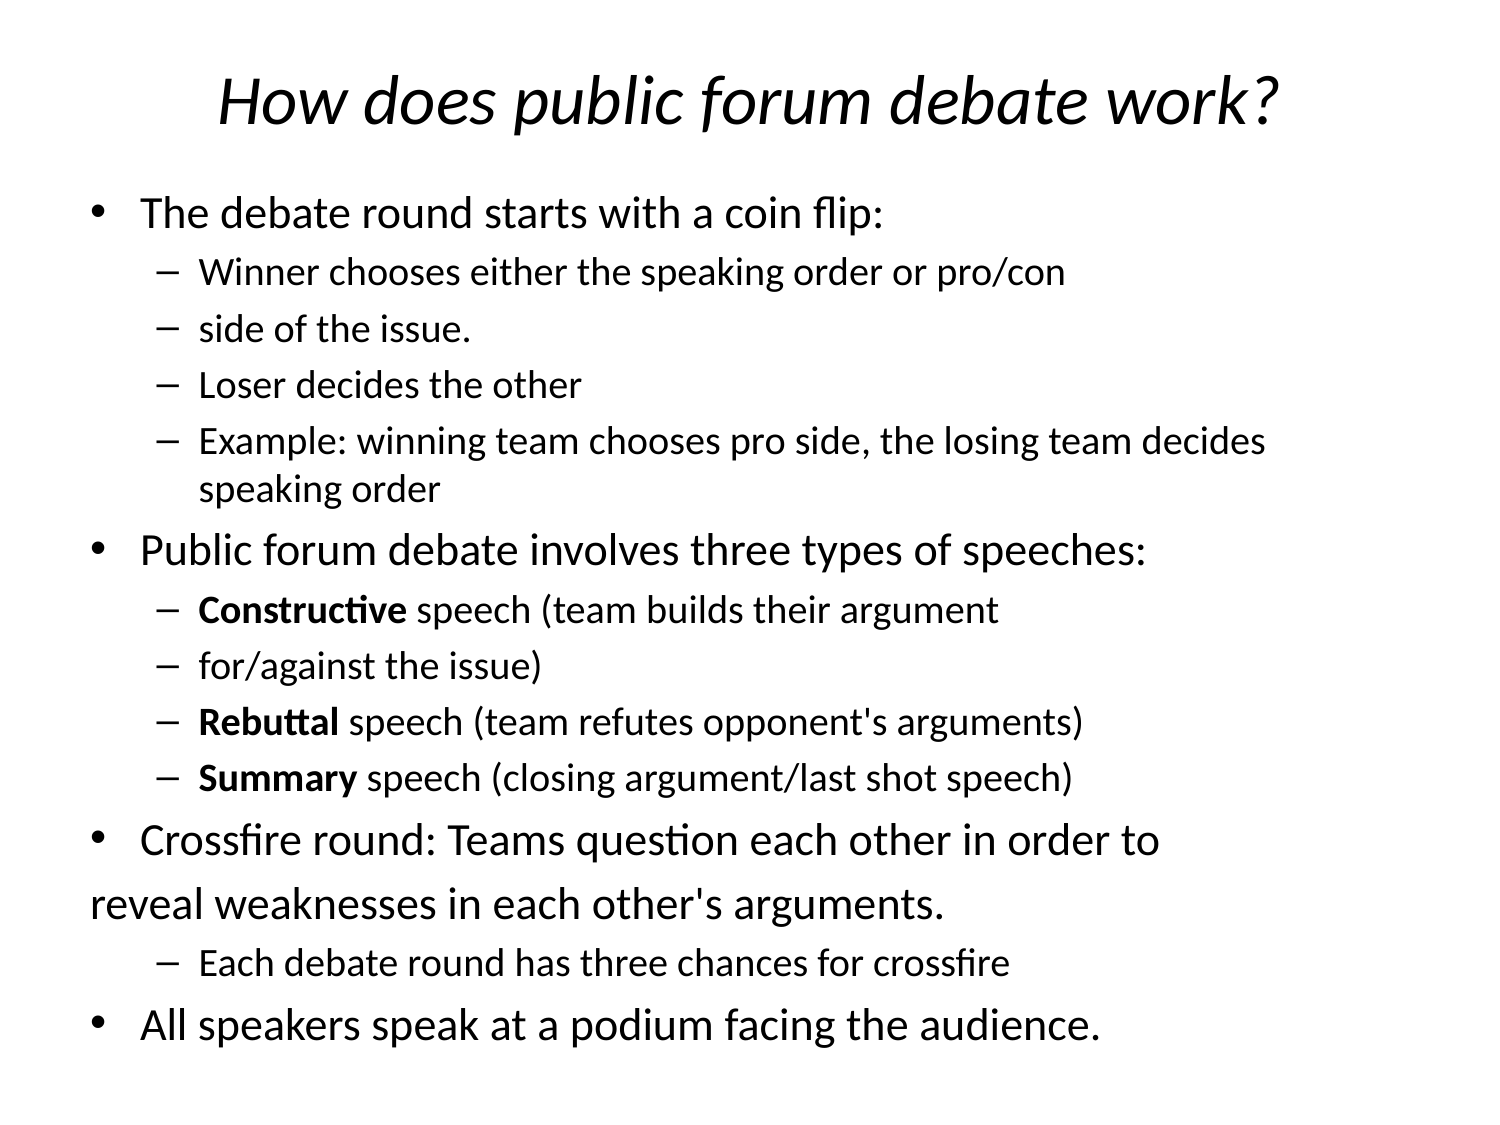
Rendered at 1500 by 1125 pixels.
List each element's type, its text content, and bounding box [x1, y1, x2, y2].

list The debate round starts with a coin flip: Winner chooses either the speaking order or pro/con side of the issue. Loser decides the other Example: winning team chooses pro side, the losing team decides speaking order Public forum debate involves three types of speeches: Constructive speech (team builds their argument for/against the issue) Rebuttal speech (team refutes opponent's arguments) Summary speech (closing argument/last shot speech) Crossfire round: Teams question each other in order to reveal weaknesses in each other's arguments. Each debate round has three chances for crossfire All speakers speak at a podium facing the audience. [75, 174, 1425, 1063]
title How does public forum debate work? [75, 45, 1425, 174]
